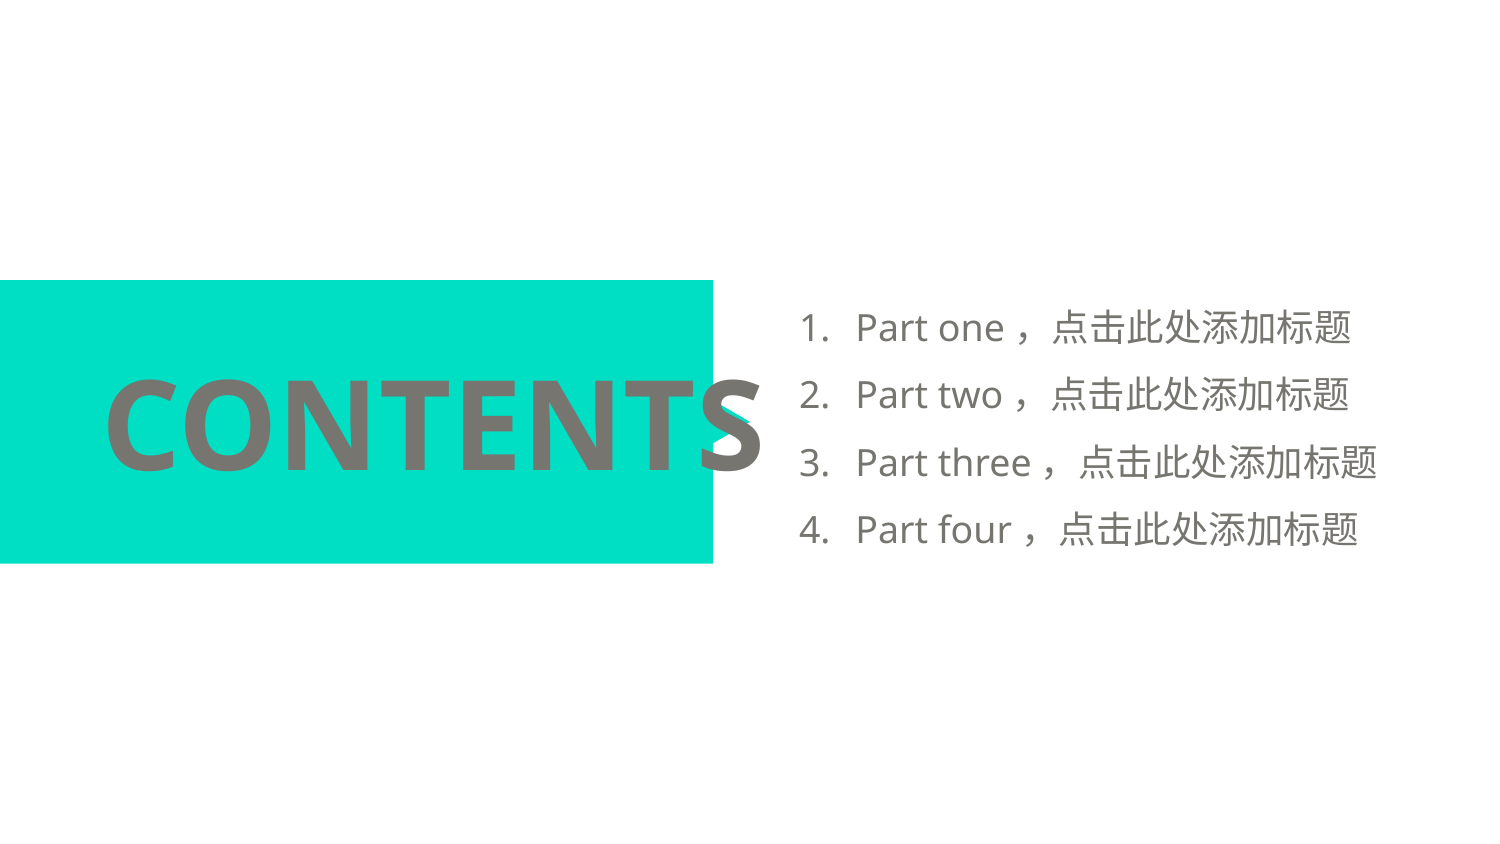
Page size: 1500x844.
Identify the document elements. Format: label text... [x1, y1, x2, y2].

text_box [0, 278, 715, 566]
text_box CONTENTS [86, 338, 781, 504]
text_box Part one，点击此处添加标题 Part two，点击此处添加标题 Part three，点击此处添加标题 Part four，点击此处添加标题 [784, 273, 1412, 626]
